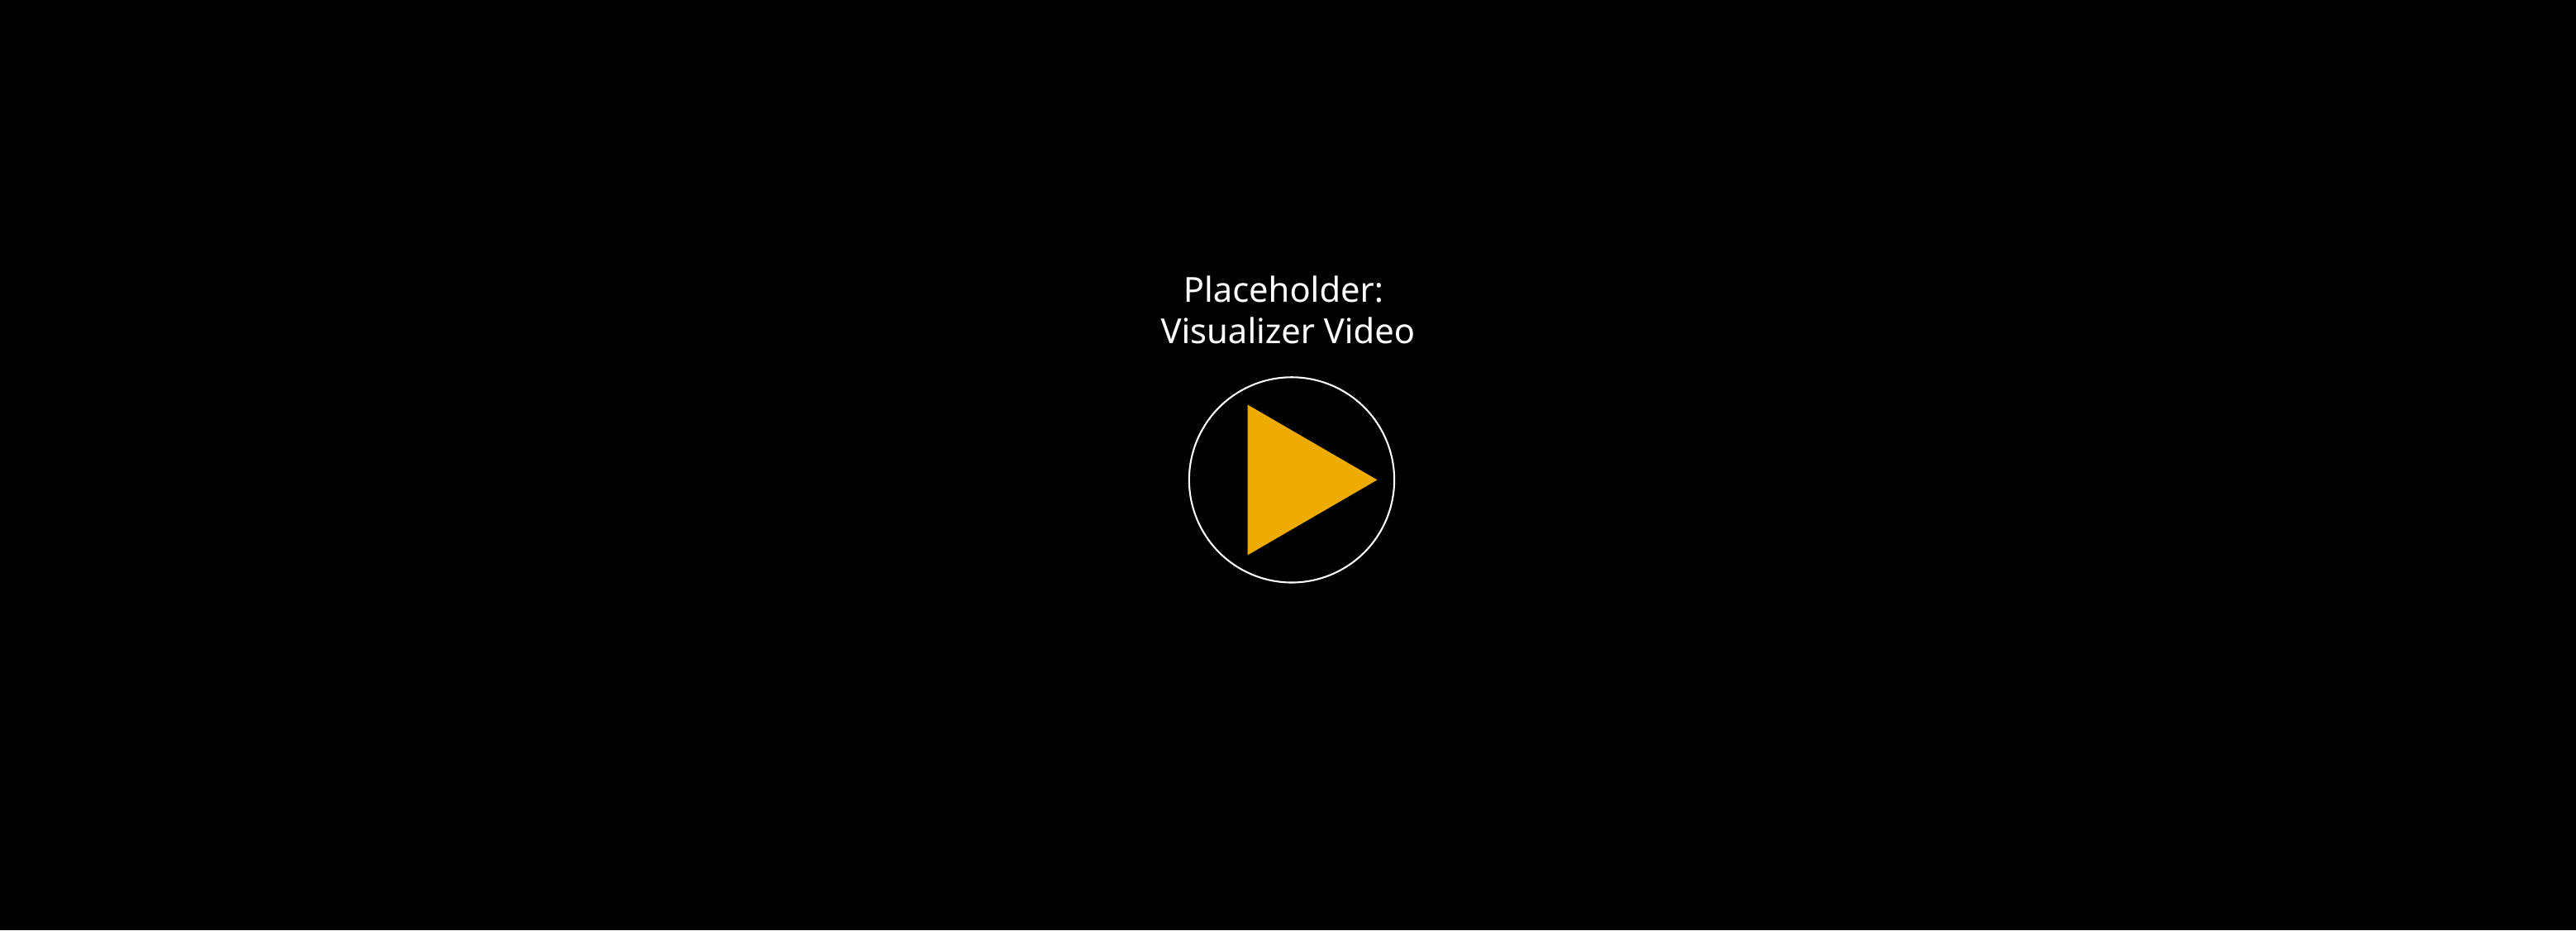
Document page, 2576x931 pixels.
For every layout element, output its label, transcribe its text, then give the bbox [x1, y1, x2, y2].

text_box Placeholder: Visualizer Video [0, 267, 2576, 351]
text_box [1188, 376, 1395, 583]
